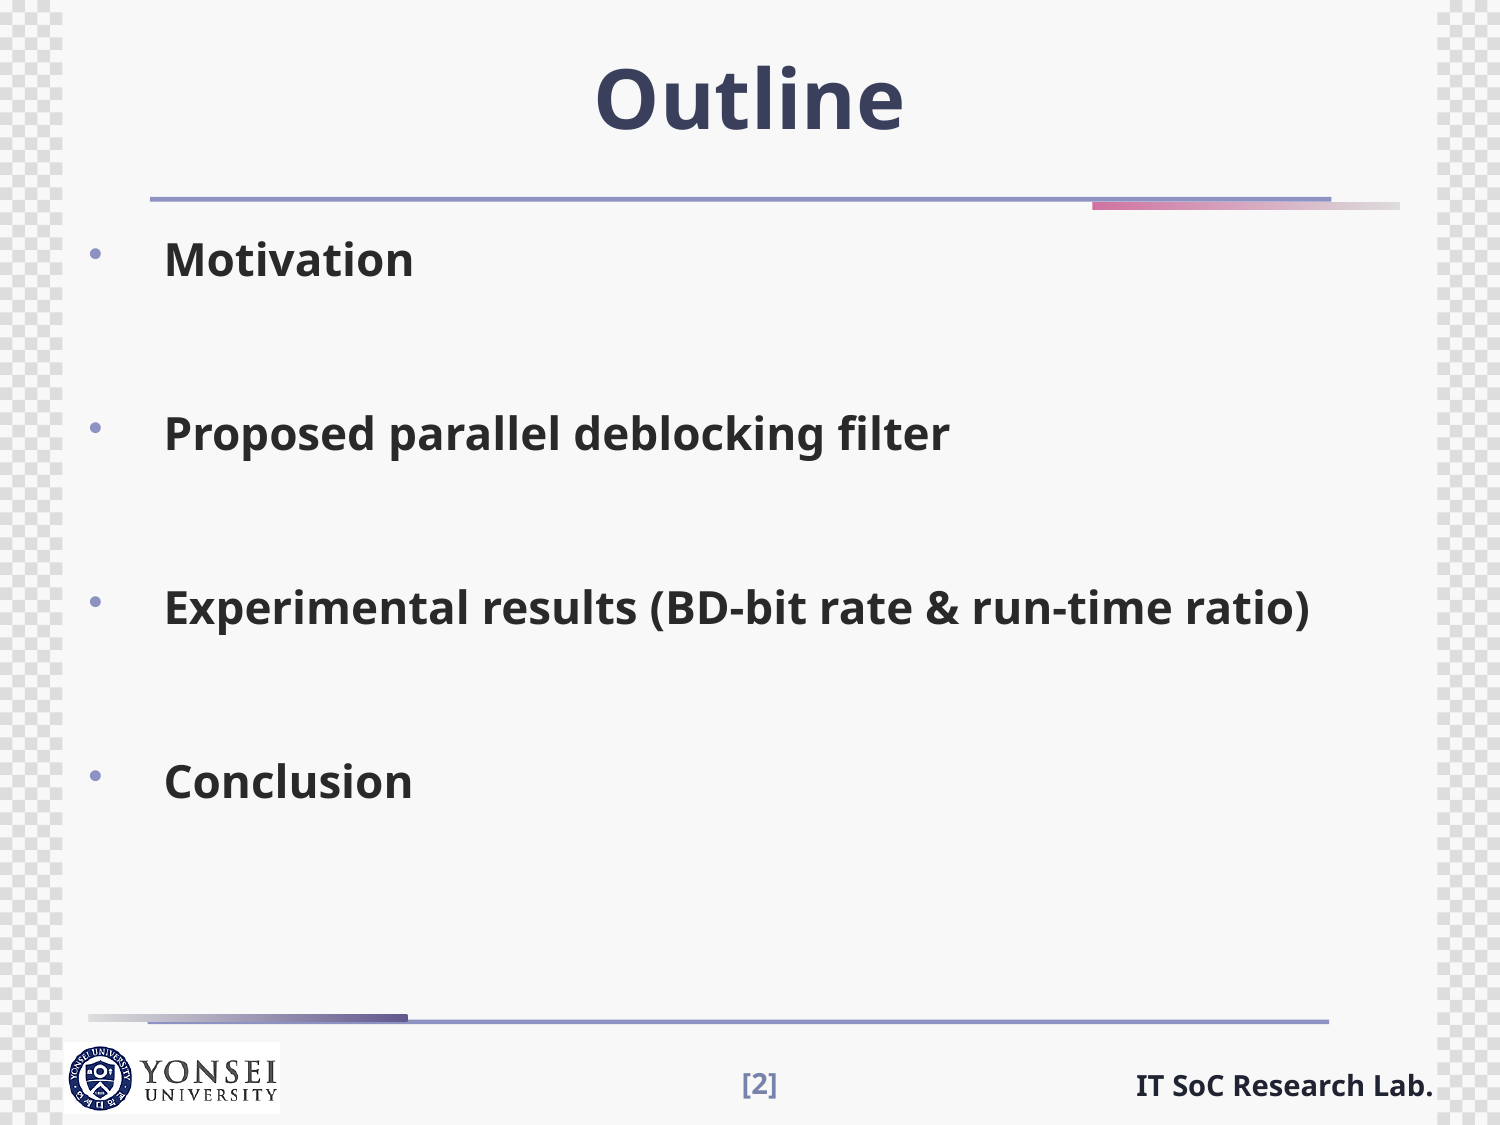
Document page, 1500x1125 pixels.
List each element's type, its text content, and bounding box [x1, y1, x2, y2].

picture [64, 1042, 280, 1114]
slide_number [2] [714, 1054, 805, 1116]
list Motivation Proposed parallel deblocking filter Experimental results (BD-bit rate & run-time ratio) Conclusion [74, 222, 1426, 1006]
title Outline [64, 18, 1436, 174]
